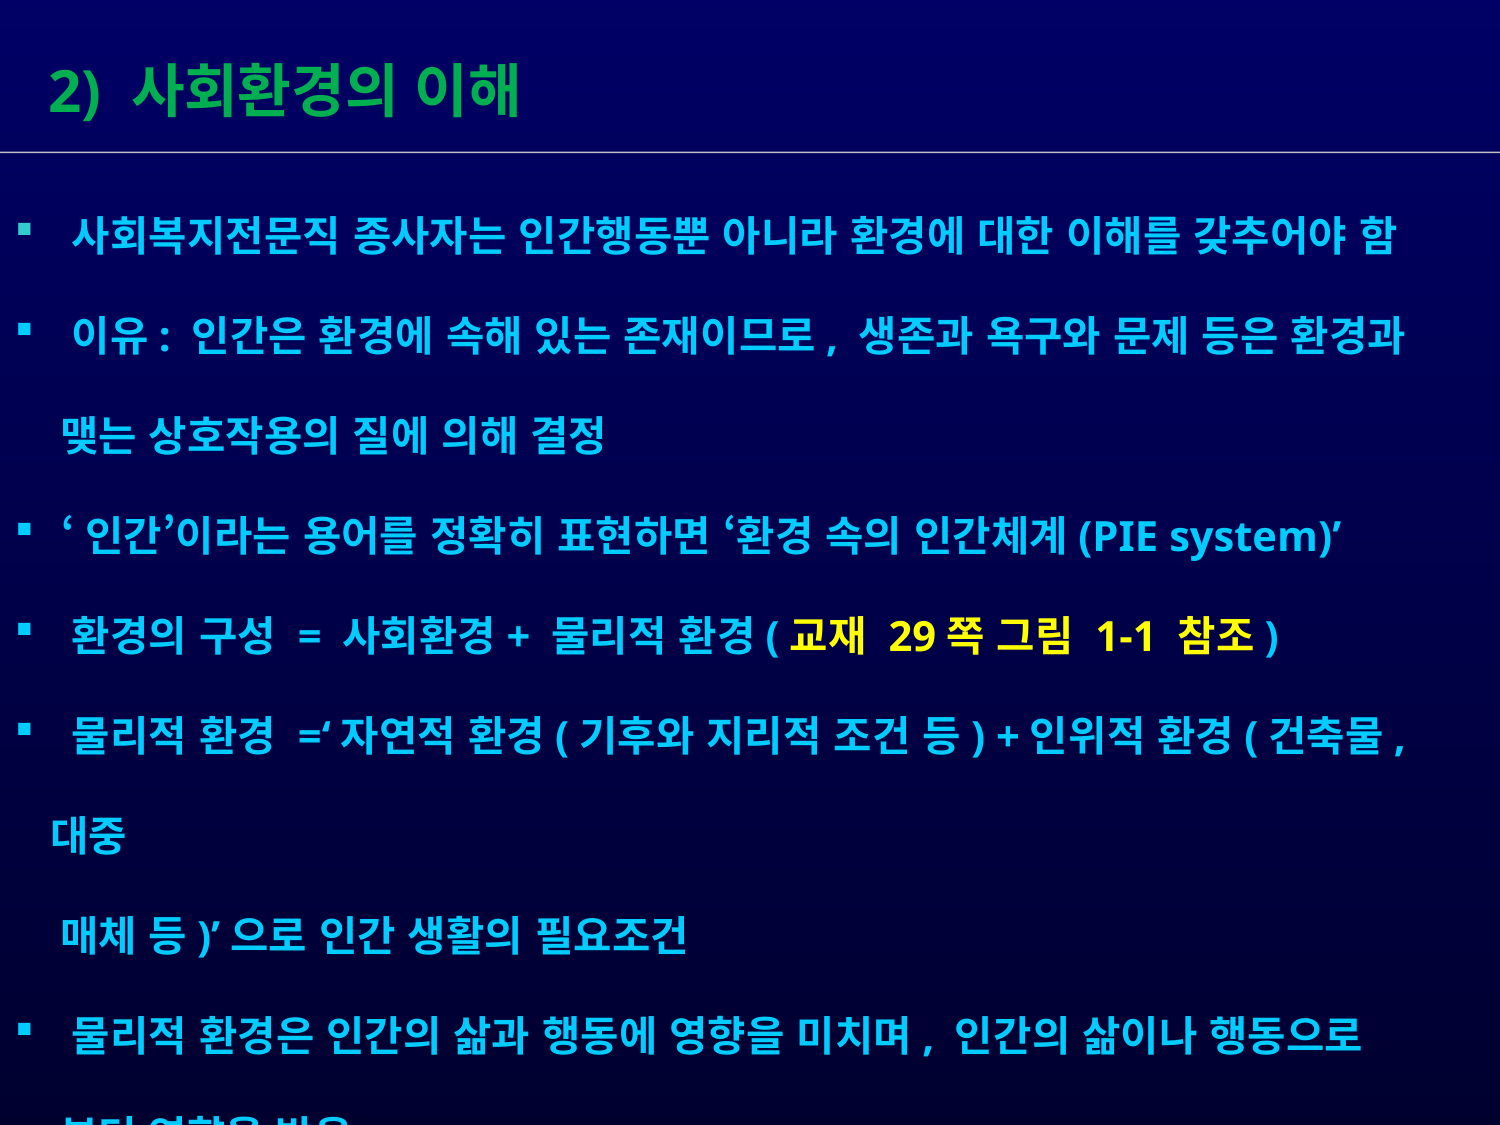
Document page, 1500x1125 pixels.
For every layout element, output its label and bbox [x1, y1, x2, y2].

text_box [0, 46, 1500, 1125]
